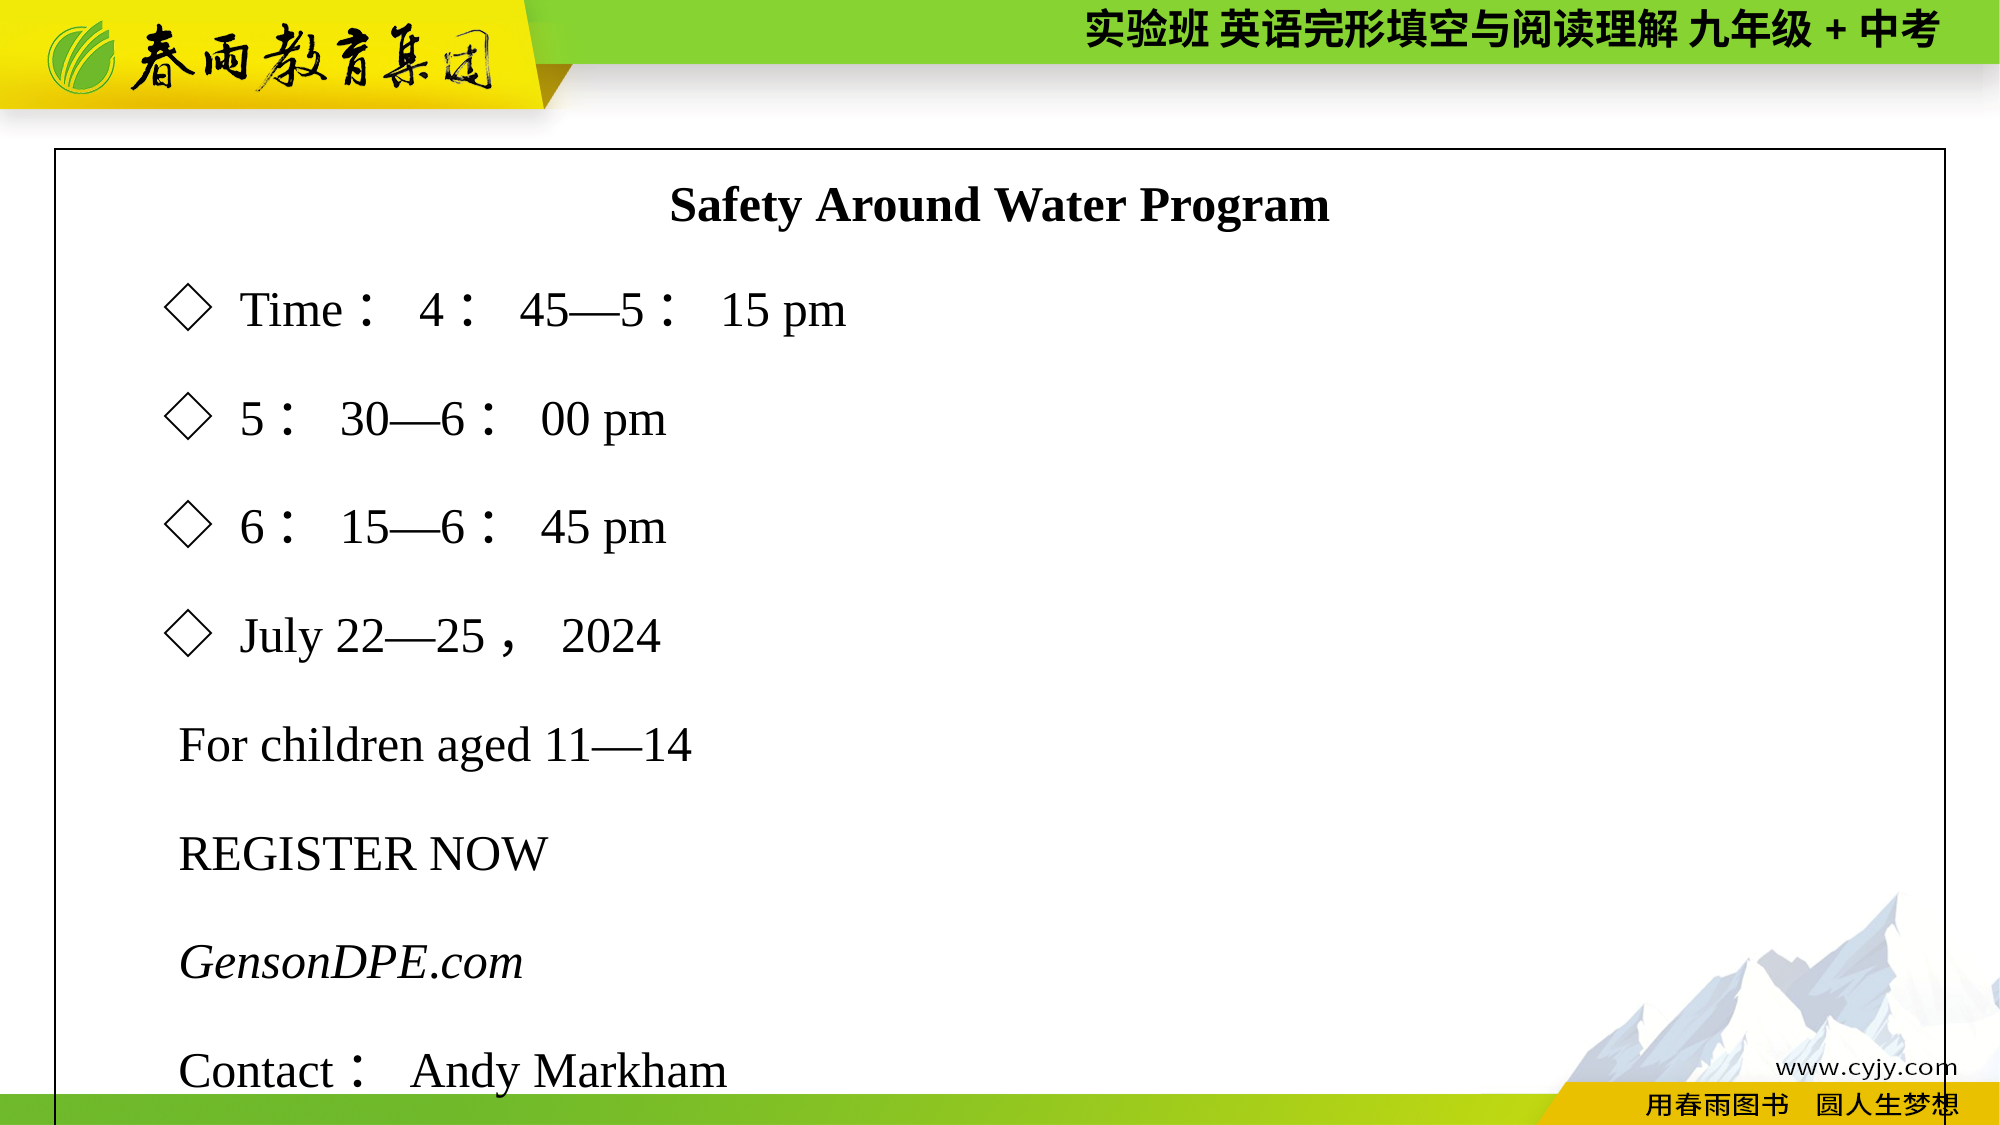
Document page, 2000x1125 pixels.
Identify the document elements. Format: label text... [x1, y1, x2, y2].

picture [0, 0, 2000, 1125]
table_header Safety Around Water Program ◇ Time：4：45—5：15 pm ◇ 5：30—6：00 pm ◇ 6：15—6：45 pm ◇ July 22—25，2024 For children aged 11—14 REGISTER NOW GensonDPE.com Contact：Andy Markham Email：andy@gensondpe.com [56, 150, 1944, 1125]
